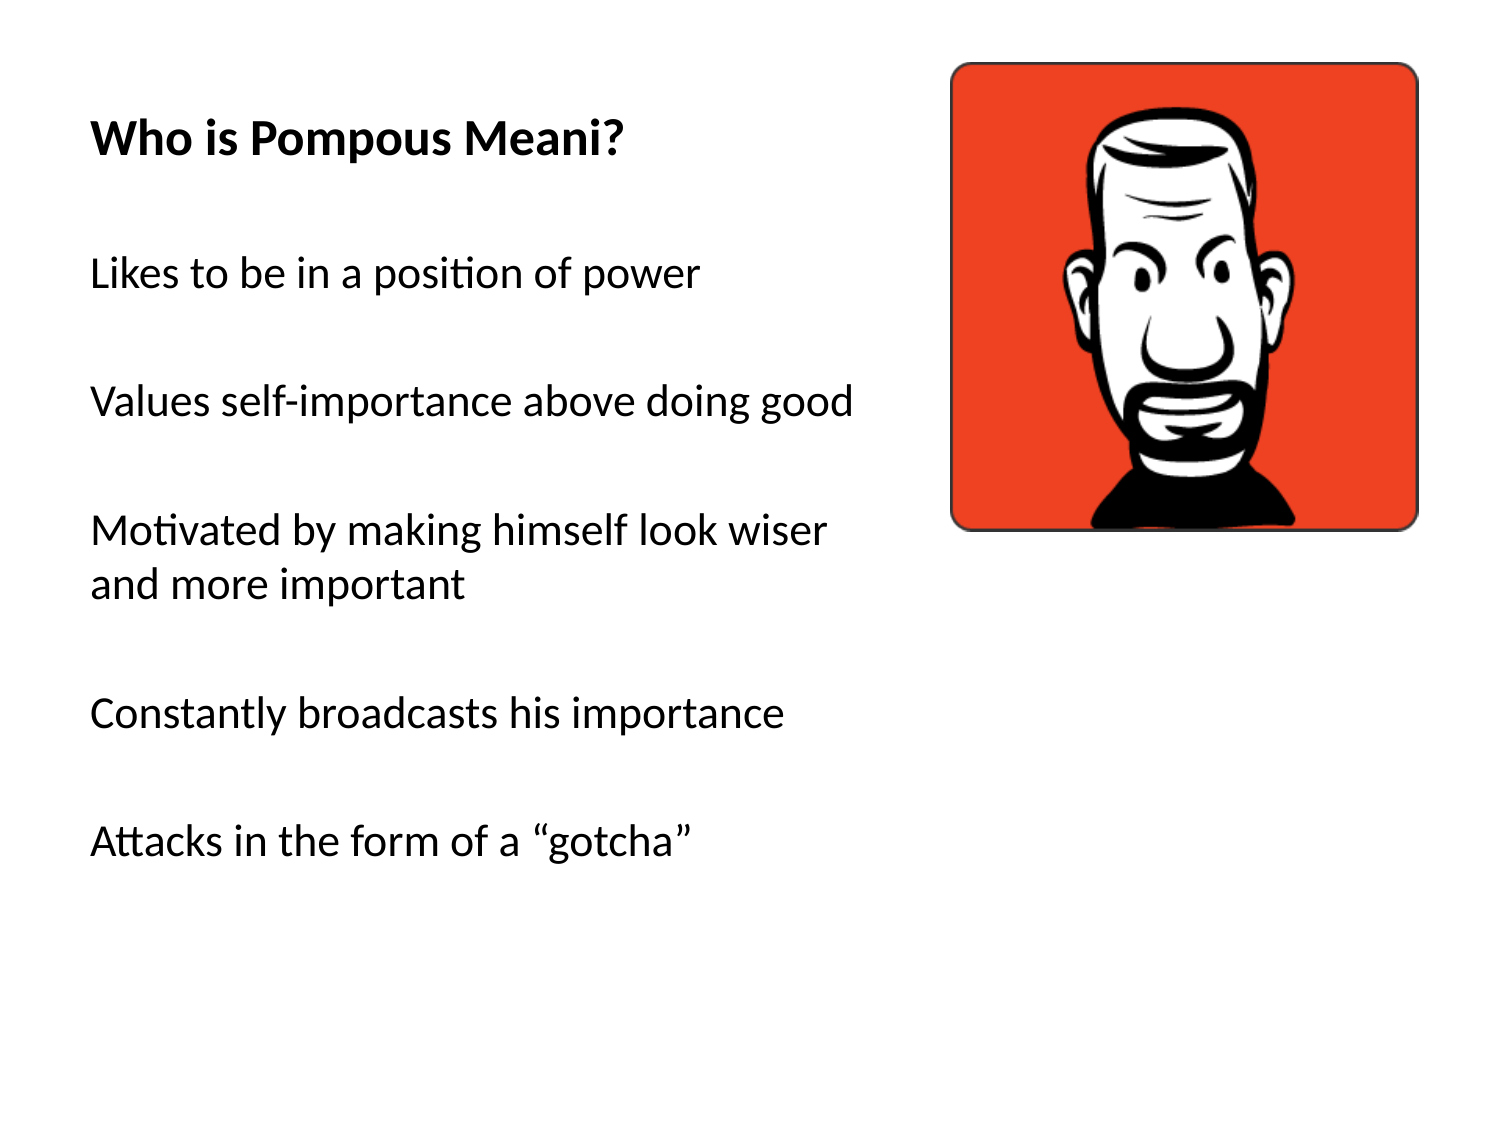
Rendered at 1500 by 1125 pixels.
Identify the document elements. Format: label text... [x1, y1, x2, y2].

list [949, 62, 1419, 532]
list Likes to be in a position of power Values self-importance above doing good Motivated by making himself look wiser and more important Constantly broadcasts his importance Attacks in the form of a “gotcha” [75, 235, 888, 1005]
title Who is Pompous Meani? [75, 44, 725, 235]
